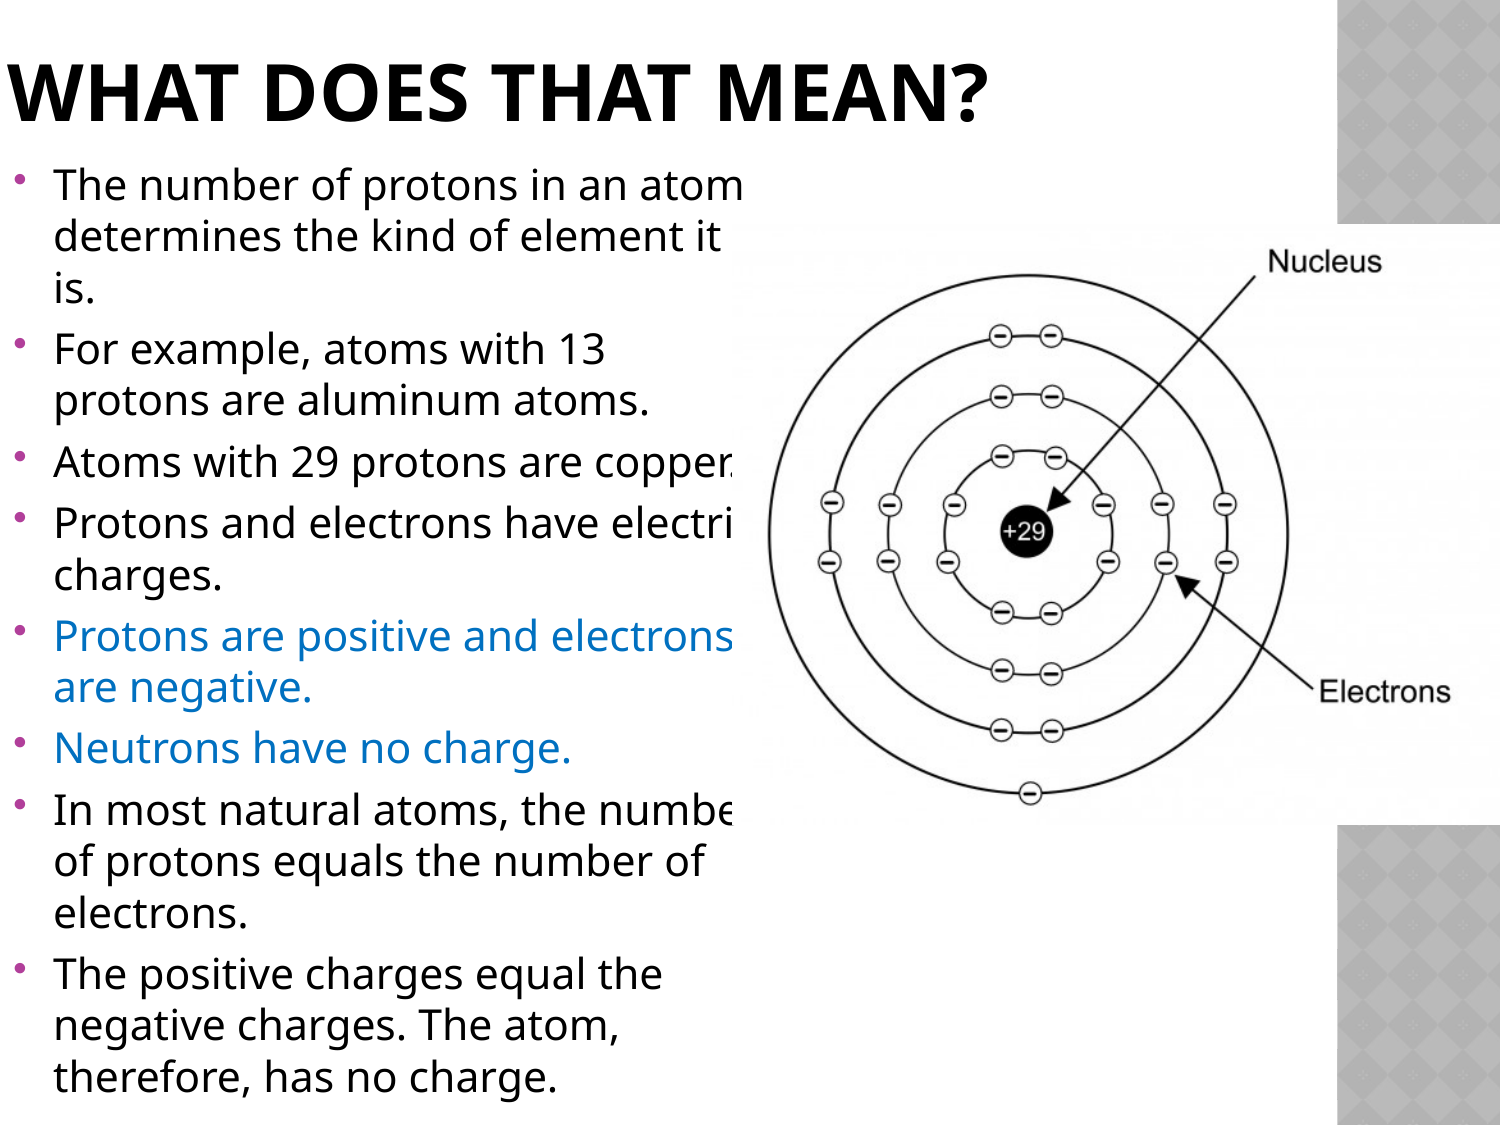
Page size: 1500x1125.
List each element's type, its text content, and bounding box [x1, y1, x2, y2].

list The number of protons in an atom determines the kind of element it is. For example, atoms with 13 protons are aluminum atoms. Atoms with 29 protons are copper. Protons and electrons have electric charges. Protons are positive and electrons are negative. Neutrons have no charge. In most natural atoms, the number of protons equals the number of electrons. The positive charges equal the negative charges. The atom, therefore, has no charge. [0, 149, 788, 1125]
picture [731, 224, 1500, 826]
title What does that mean? [0, 0, 1188, 138]
